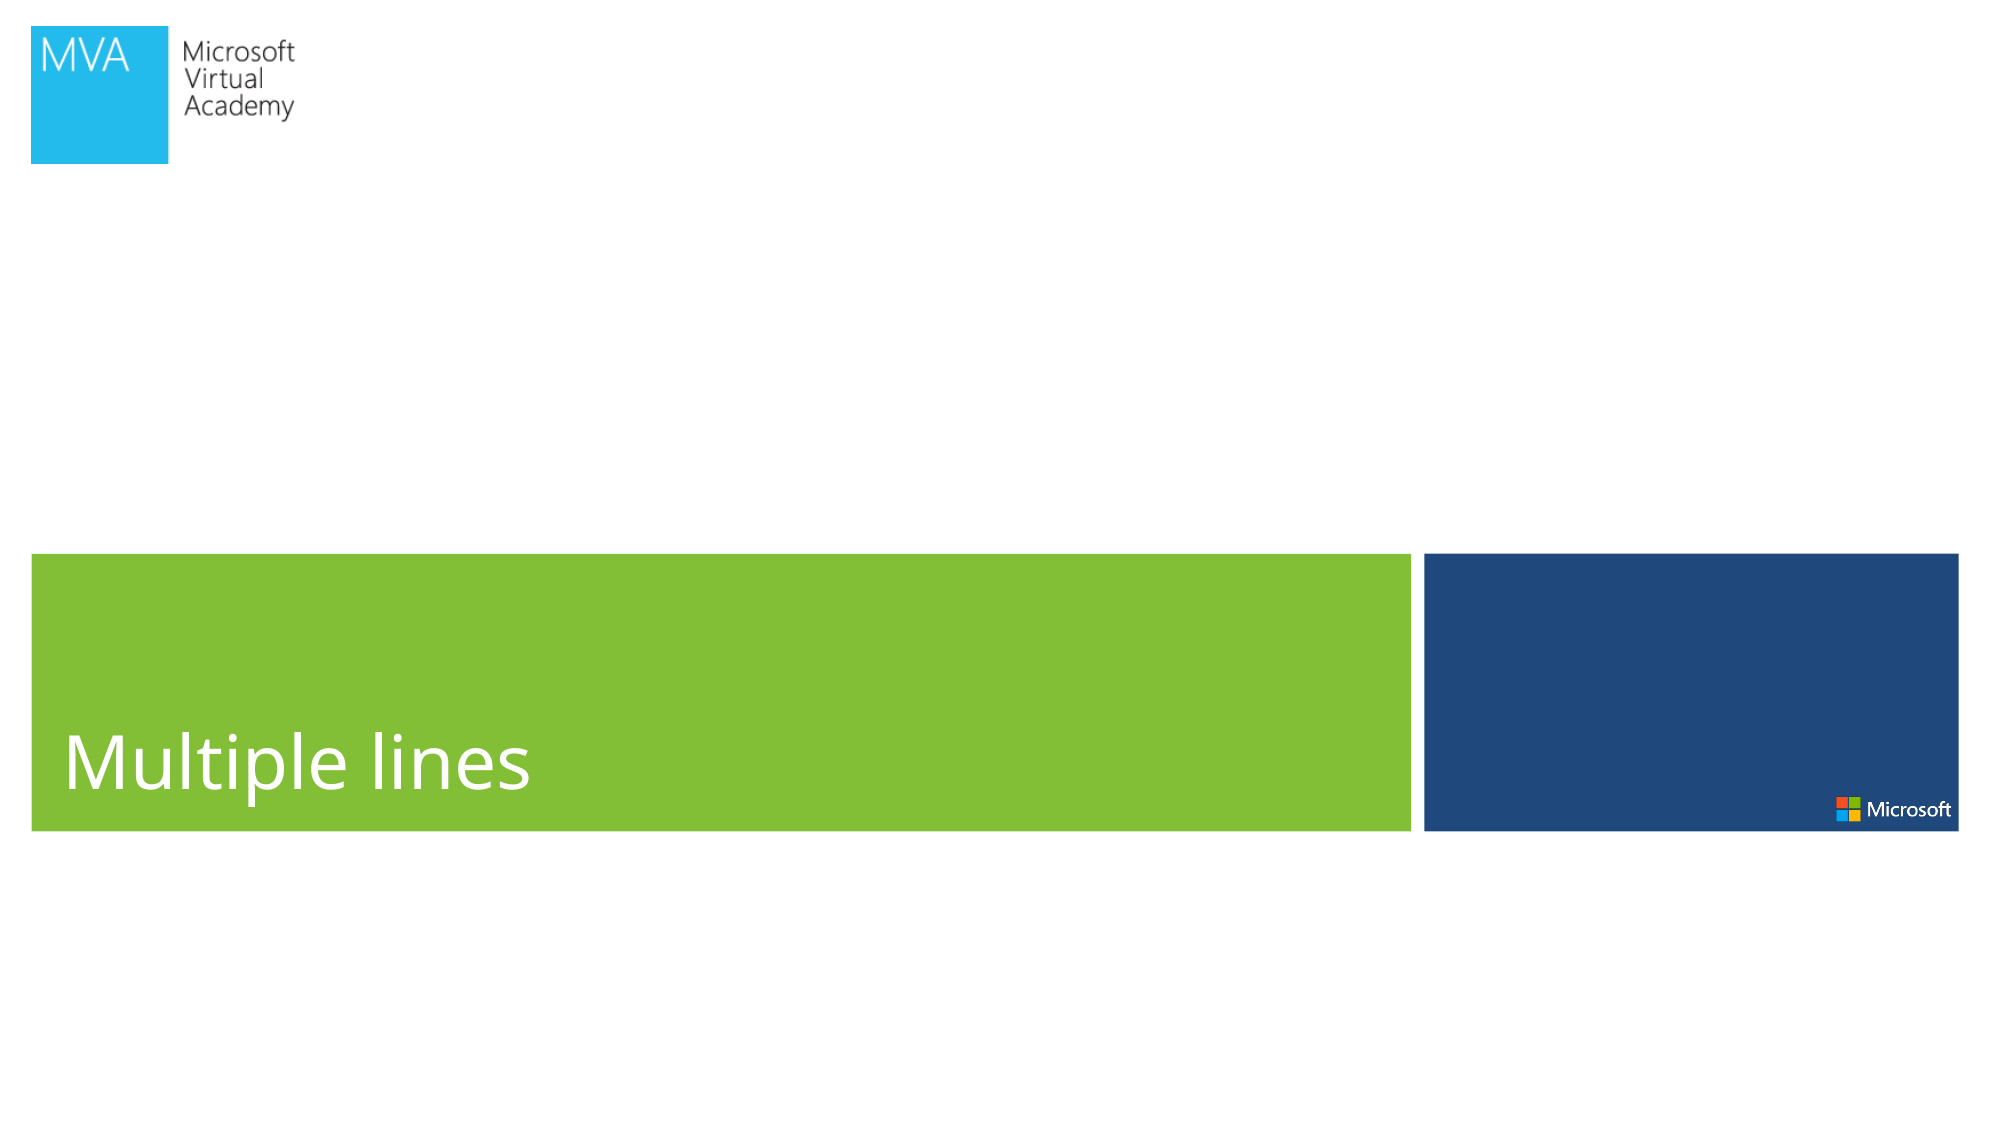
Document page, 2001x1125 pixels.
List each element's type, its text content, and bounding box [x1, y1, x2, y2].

picture [1834, 790, 1956, 827]
list Multiple lines [47, 568, 1396, 813]
picture [31, 26, 374, 164]
